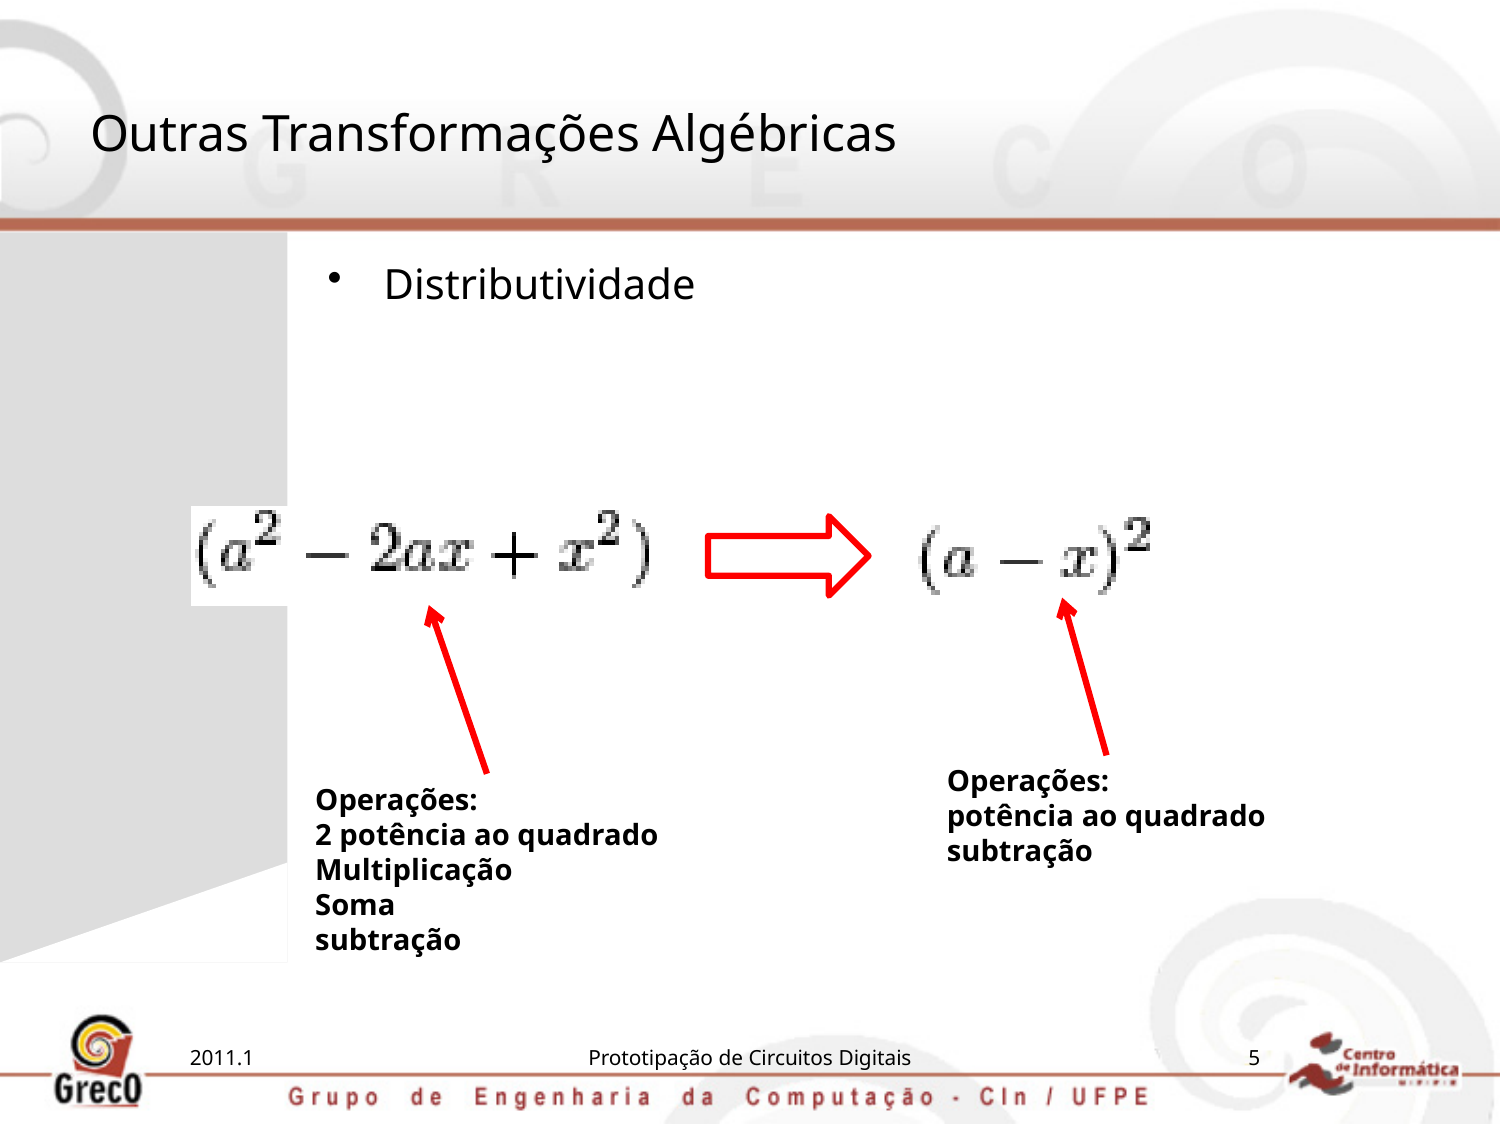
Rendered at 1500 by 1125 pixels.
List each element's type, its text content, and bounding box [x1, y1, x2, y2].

title Outras Transformações Algébricas [74, 37, 1463, 226]
text_box [708, 516, 869, 596]
list Distributividade [312, 249, 1438, 1001]
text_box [930, 597, 1283, 877]
slide_number 2011.1 [174, 1037, 488, 1113]
slide_number 5 [1037, 1037, 1276, 1113]
picture [0, 1, 1500, 1124]
footer Prototipação de Circuitos Digitais [512, 1037, 988, 1113]
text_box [297, 604, 677, 966]
